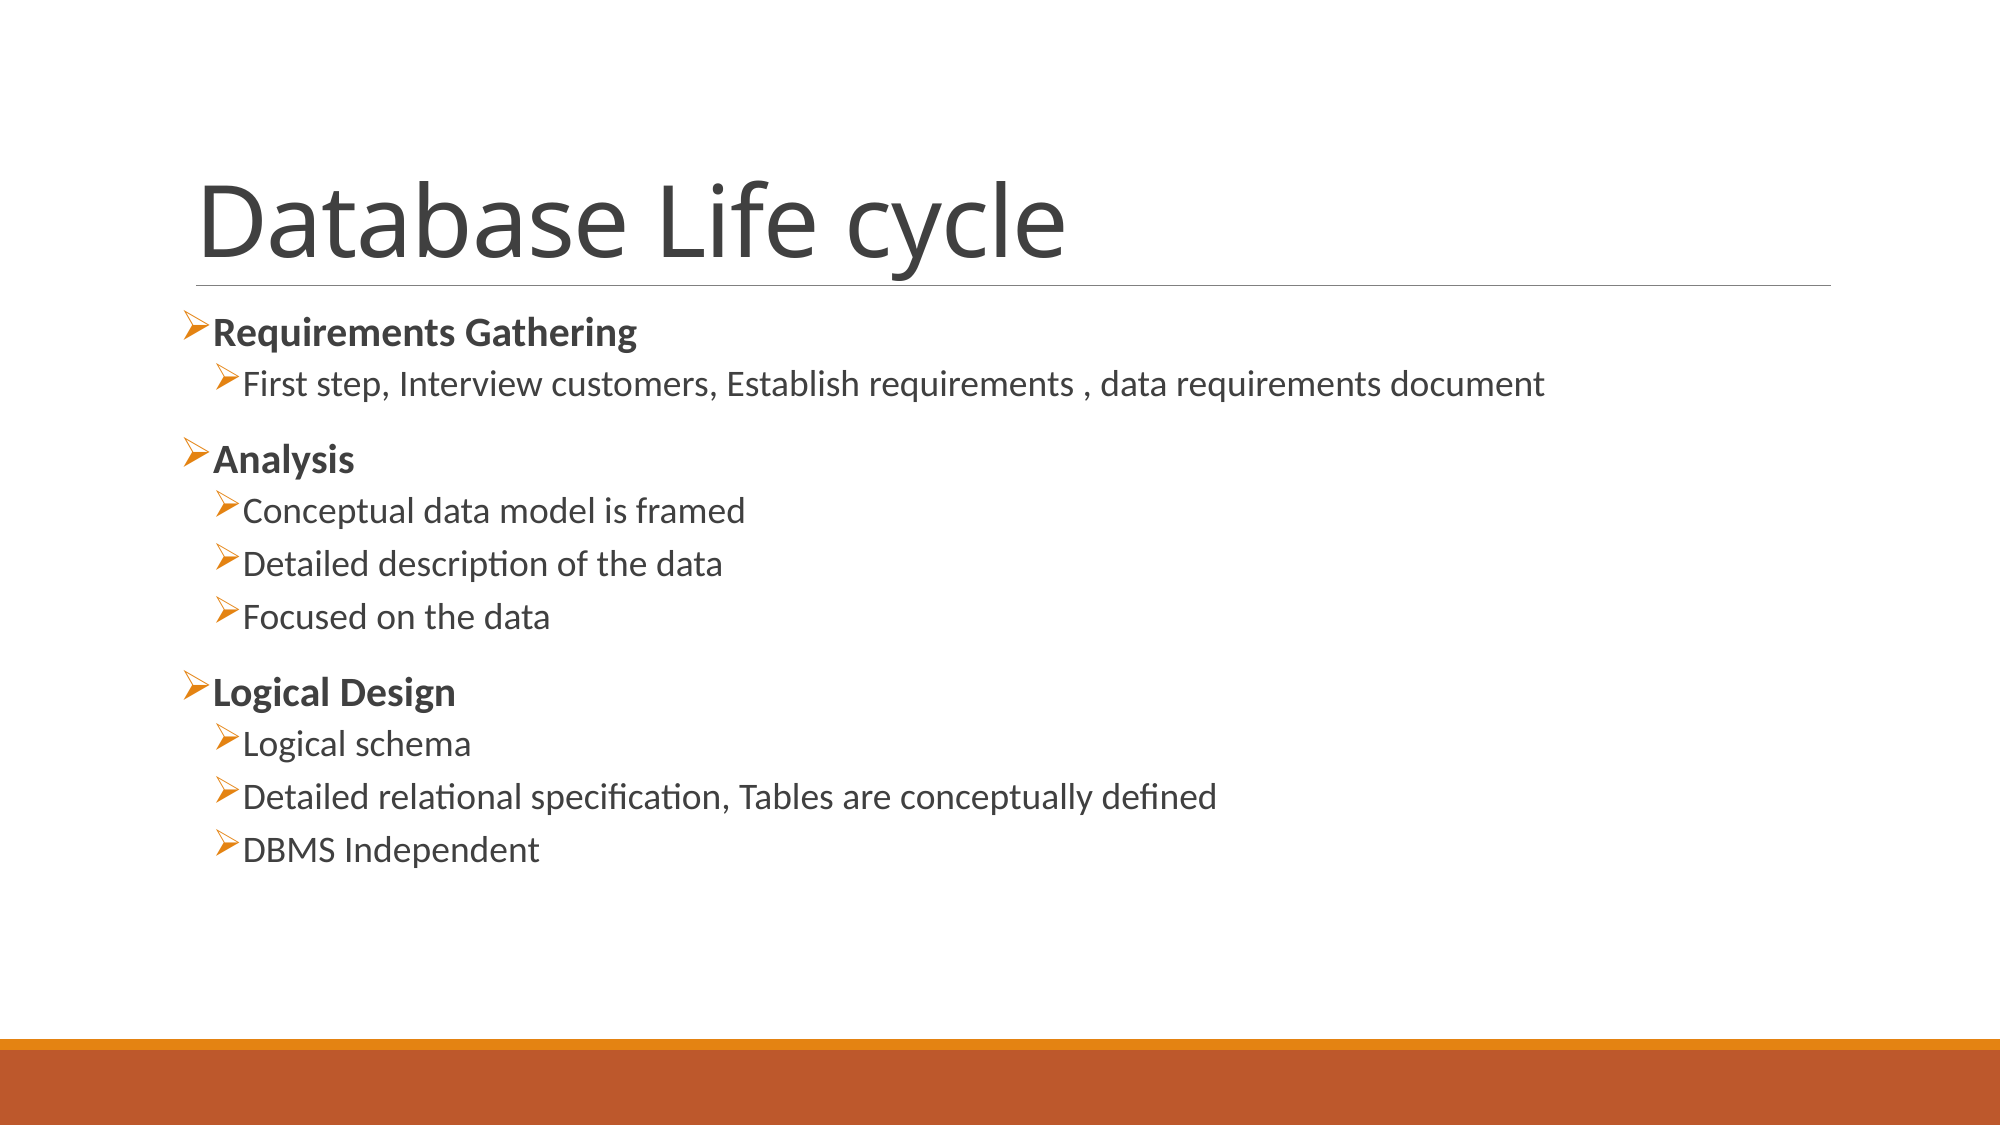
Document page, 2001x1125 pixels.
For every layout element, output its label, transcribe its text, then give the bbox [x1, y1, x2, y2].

list Requirements Gathering First step, Interview customers, Establish requirements , data requirements document Analysis Conceptual data model is framed Detailed description of the data Focused on the data Logical Design Logical schema Detailed relational specification, Tables are conceptually defined DBMS Independent [180, 302, 1830, 963]
title Database Life cycle [180, 47, 1830, 285]
